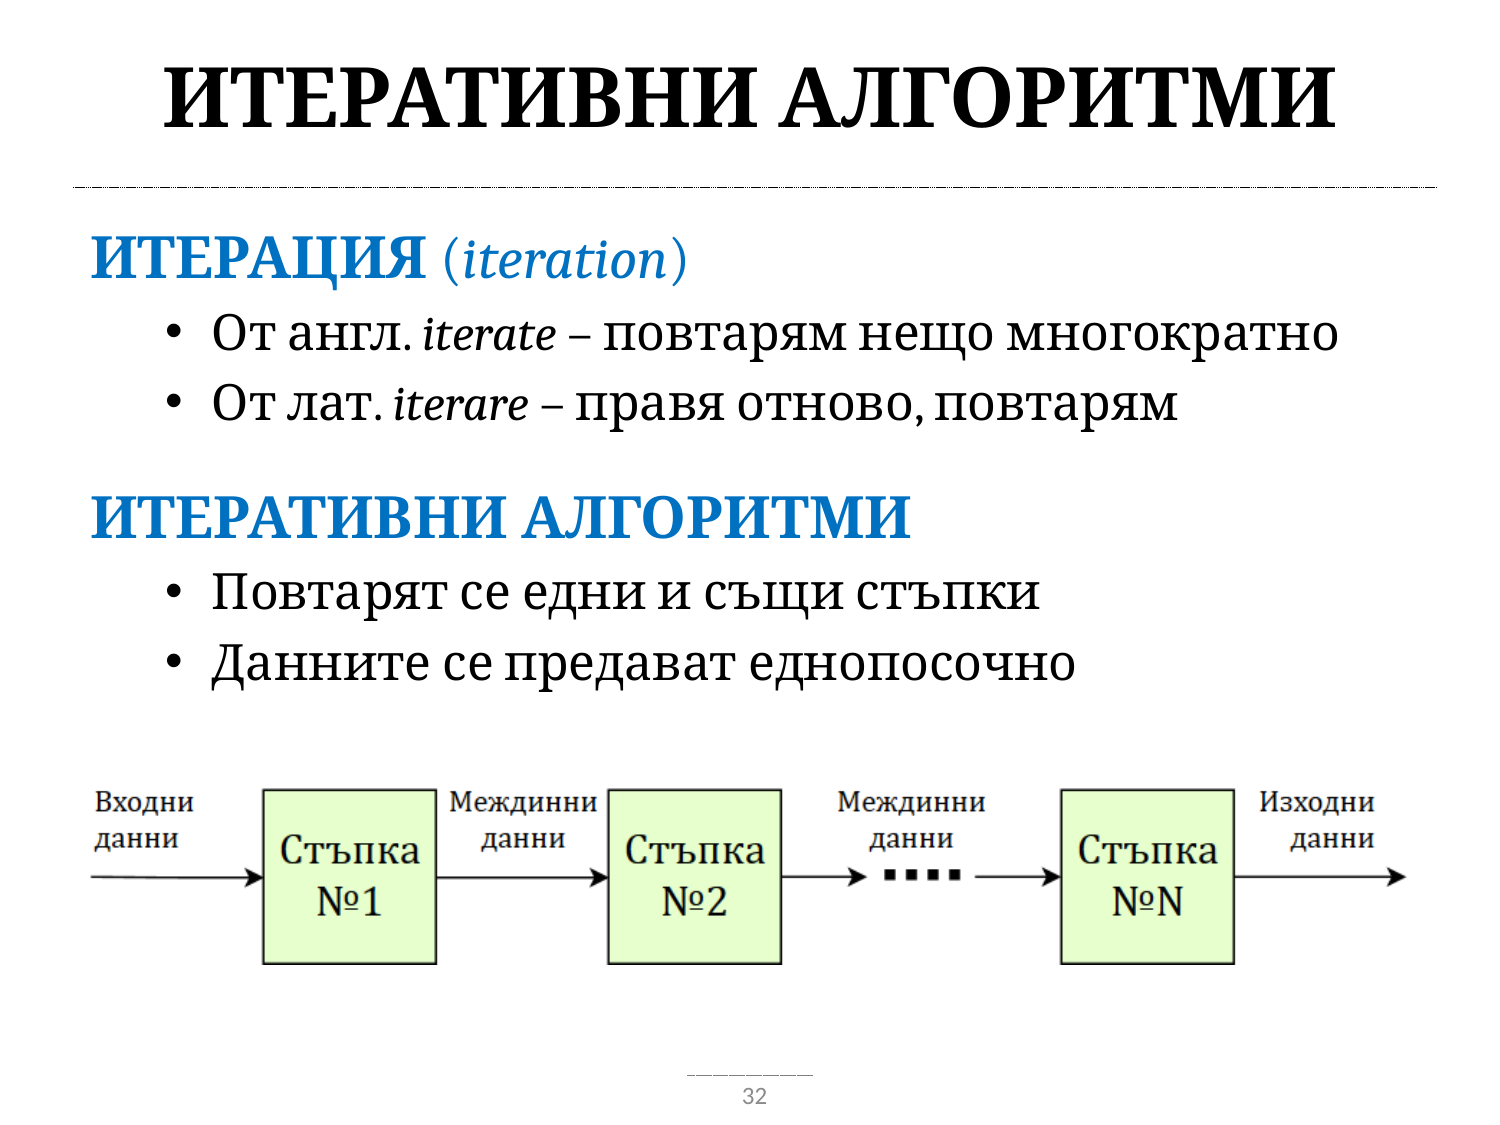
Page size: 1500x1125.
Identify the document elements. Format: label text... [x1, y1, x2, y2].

title Итеративни алгоритми [0, 0, 1500, 188]
picture [74, 787, 1426, 965]
slide_number 32 [579, 1065, 930, 1125]
list Итерация (iteration) От англ. iterate – повтарям нещо многократно От лат. iterare – правя отново, повтарям Итеративни алгоритми Повтарят се едни и същи стъпки Данните се предават еднопосочно [75, 212, 1450, 1063]
